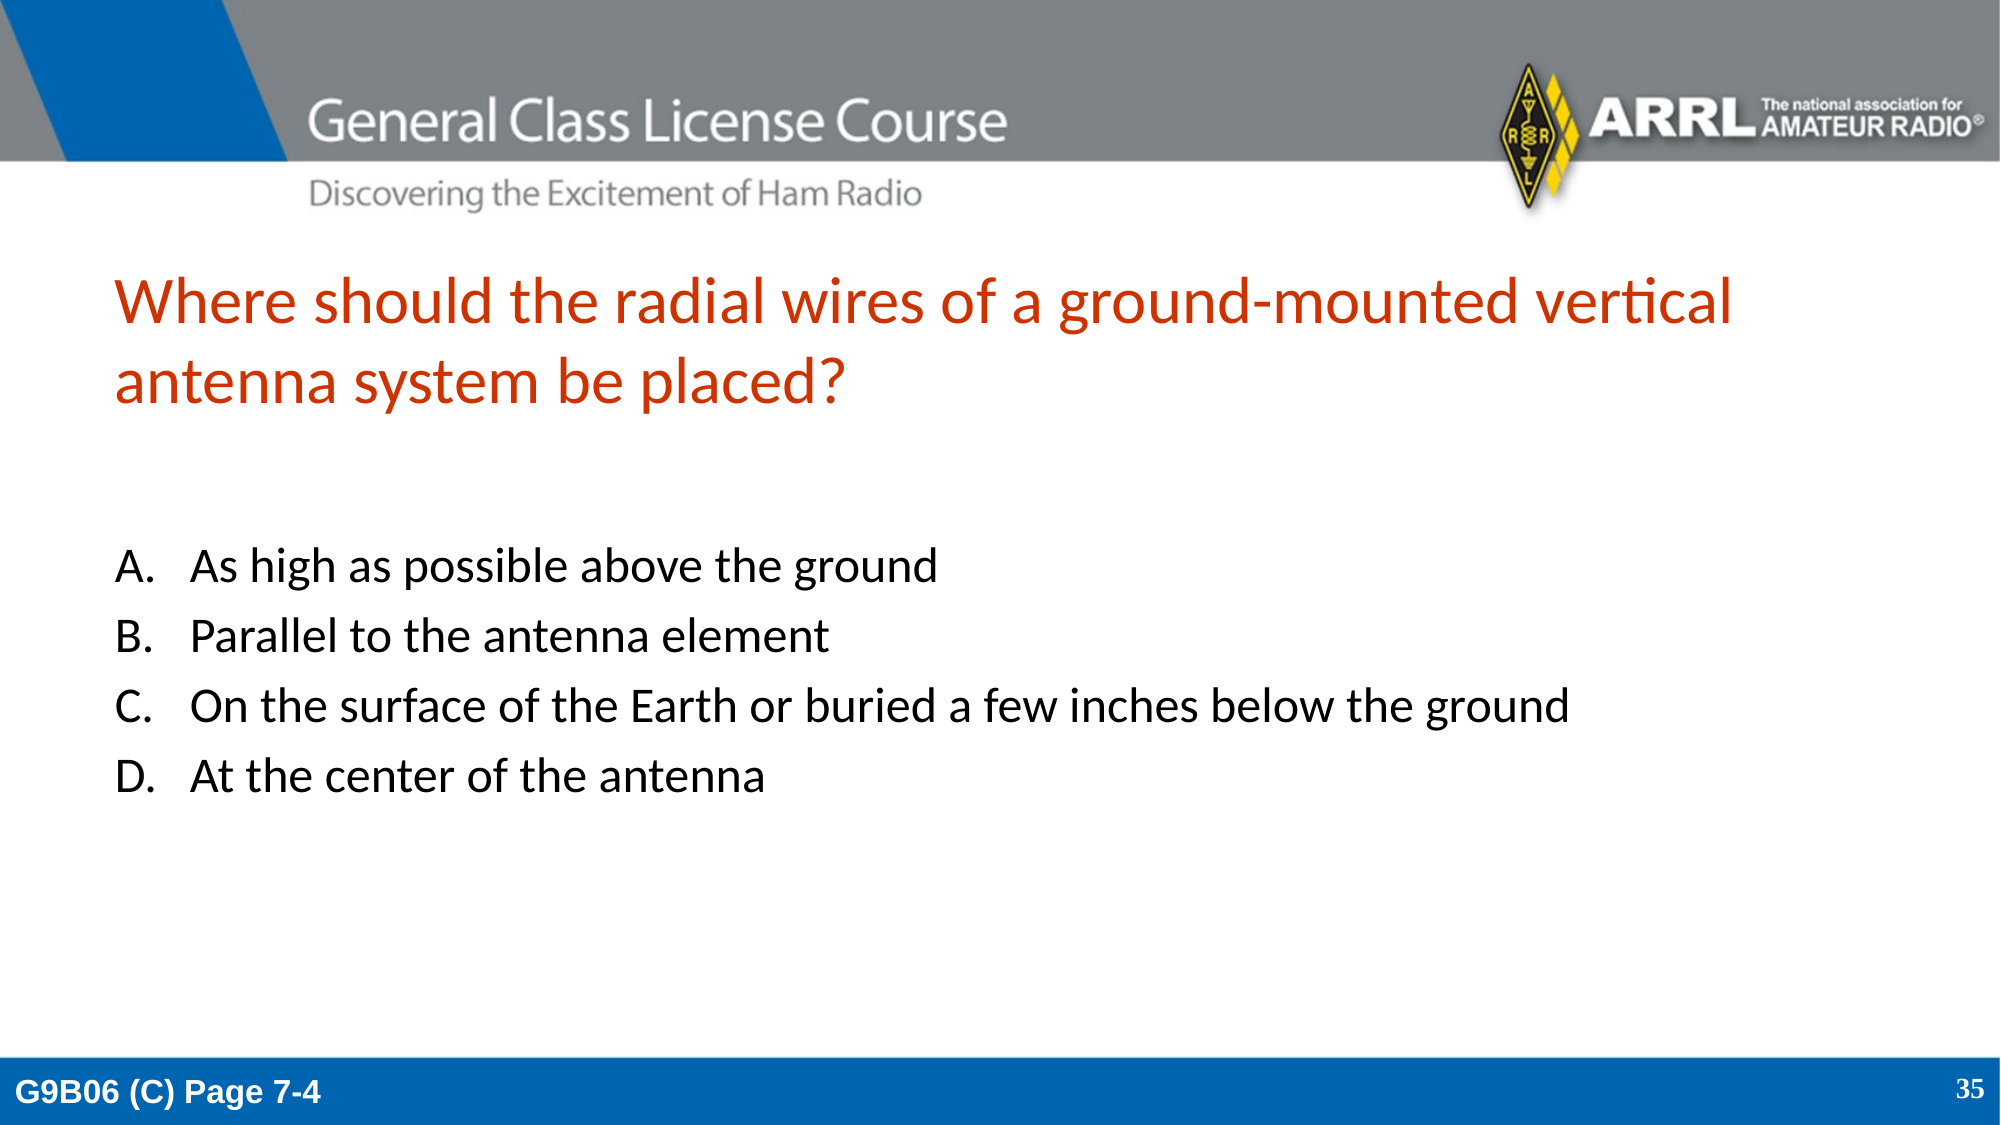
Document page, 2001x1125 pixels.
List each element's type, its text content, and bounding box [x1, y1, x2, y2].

list As high as possible above the ground Parallel to the antenna element On the surface of the Earth or buried a few inches below the ground At the center of the antenna [99, 525, 1900, 1005]
picture [0, 0, 2001, 1125]
text_box G9B06 (C) Page 7-4 [0, 1062, 1313, 1118]
text_box 35 [1875, 1062, 2000, 1113]
title Where should the radial wires of a ground-mounted vertical antenna system be placed? [99, 249, 1900, 468]
